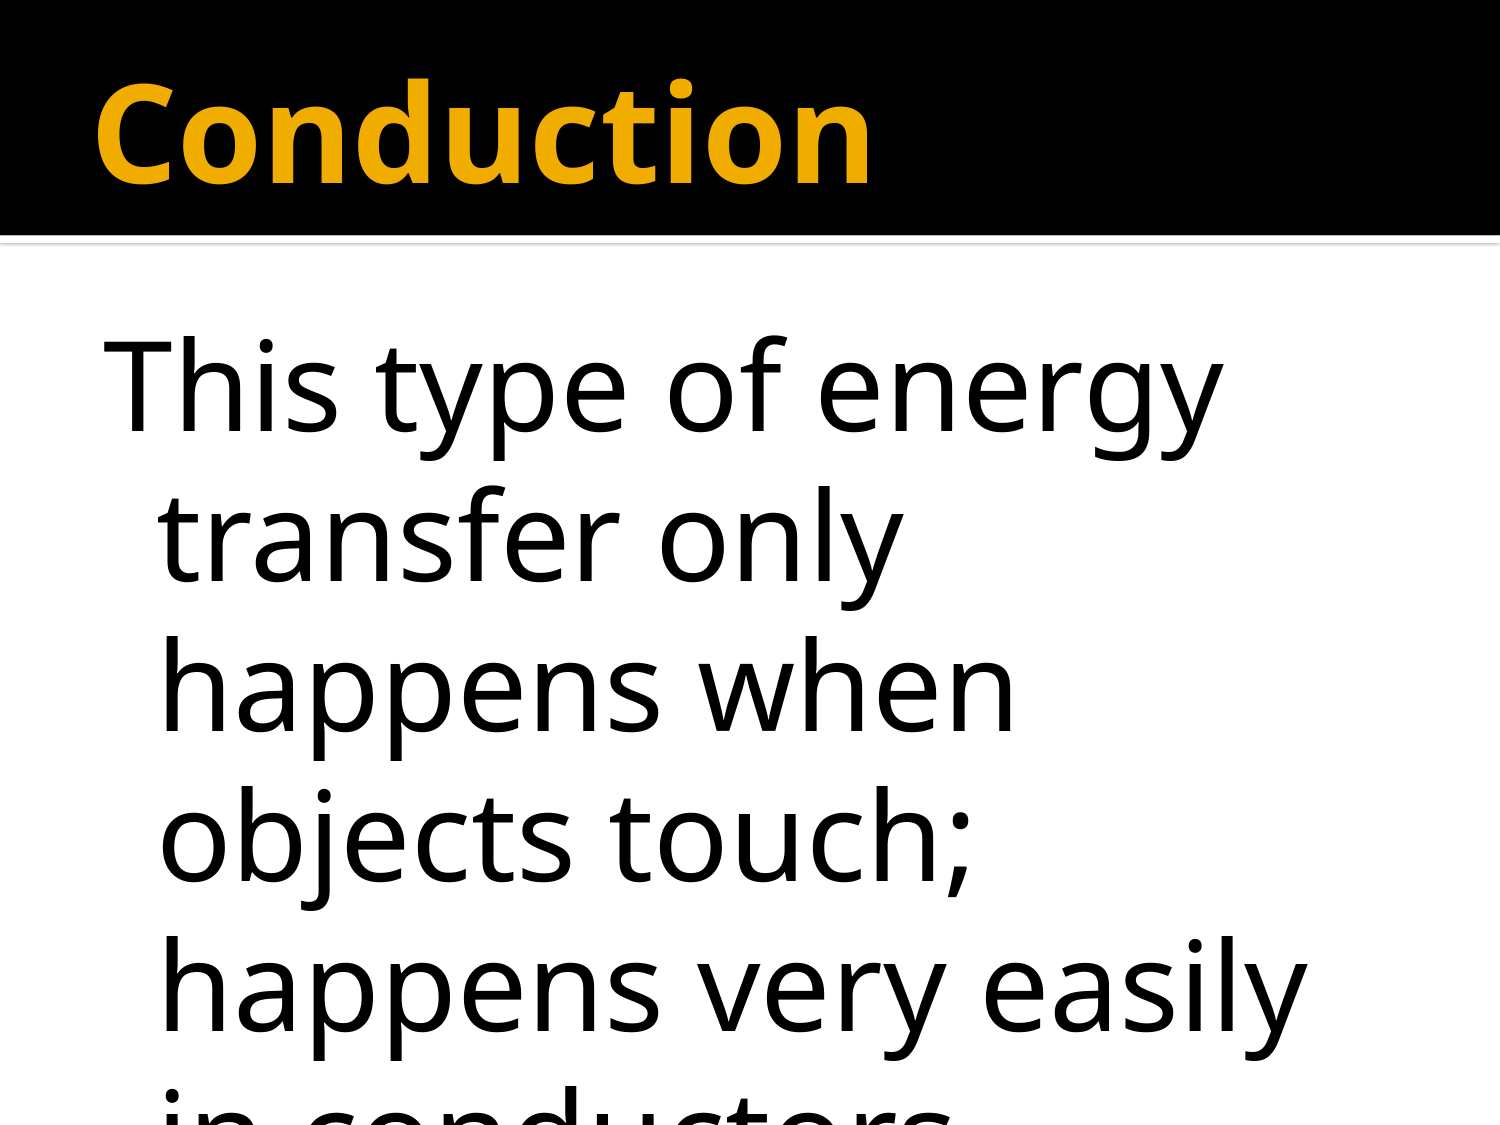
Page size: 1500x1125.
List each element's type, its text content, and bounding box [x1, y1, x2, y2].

title Conduction [75, 25, 1425, 231]
list This type of energy transfer only happens when objects touch; happens very easily in conductors. [75, 291, 1425, 1050]
